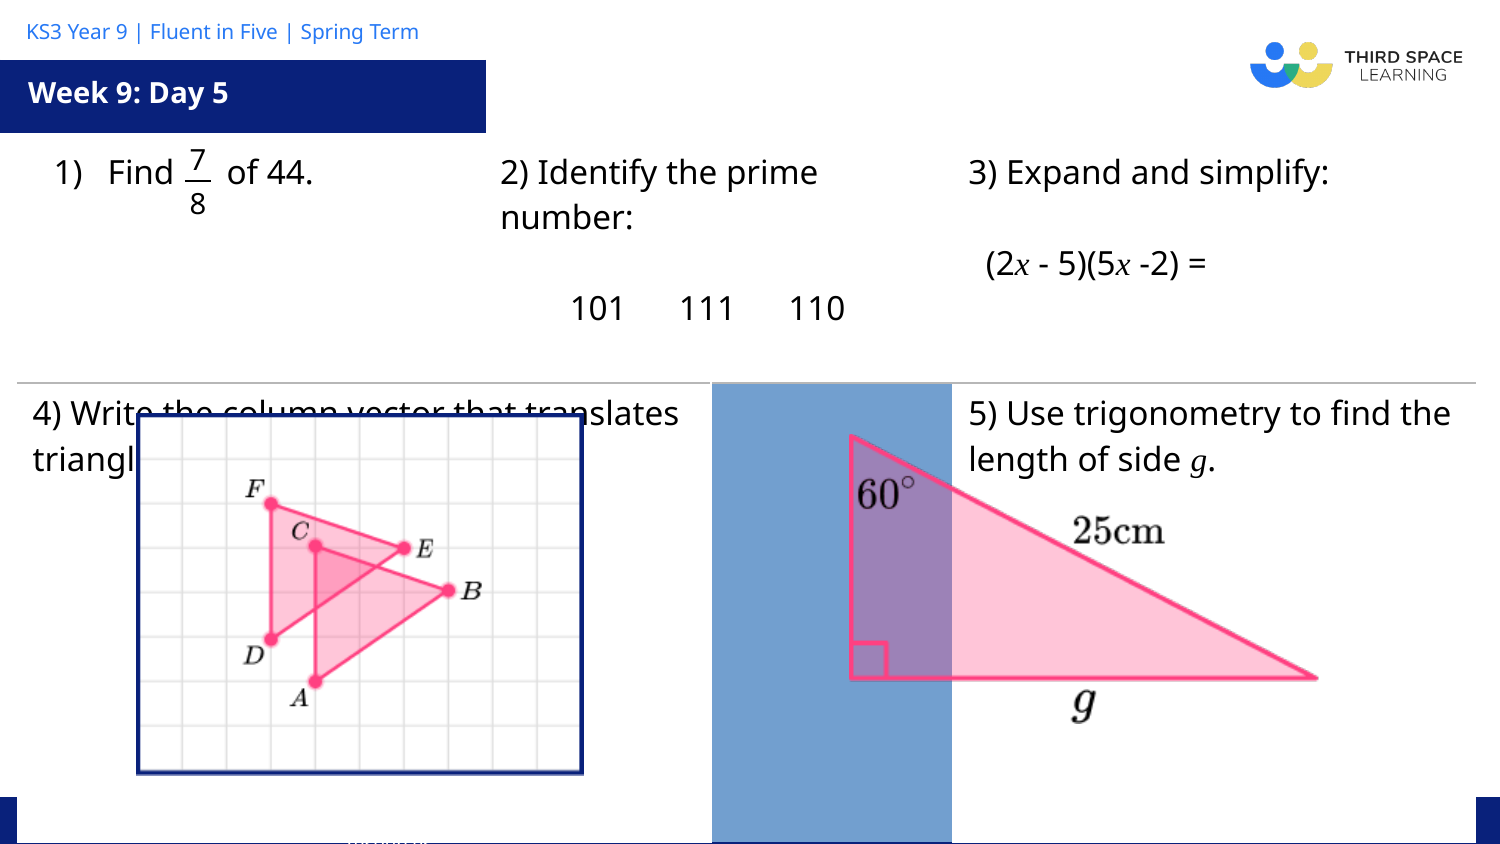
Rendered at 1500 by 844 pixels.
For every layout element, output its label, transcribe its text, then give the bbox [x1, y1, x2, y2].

table_header Find of 44. [19, 142, 484, 382]
table_cell 4) Write the column vector that translates triangle ABC to triangle DEF. [19, 384, 710, 841]
text_box Week 9: Day 5 [13, 59, 383, 125]
table_header 2) Identify the prime number: 101 111 110 [486, 142, 952, 382]
picture [849, 434, 1320, 724]
picture [1250, 33, 1465, 99]
table_header 3) Expand and simplify: (2x - 5)(5x -2) = [954, 142, 1474, 382]
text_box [184, 141, 212, 221]
picture [135, 413, 585, 776]
table_cell 5) Use trigonometry to find the length of side g. [954, 384, 1474, 841]
